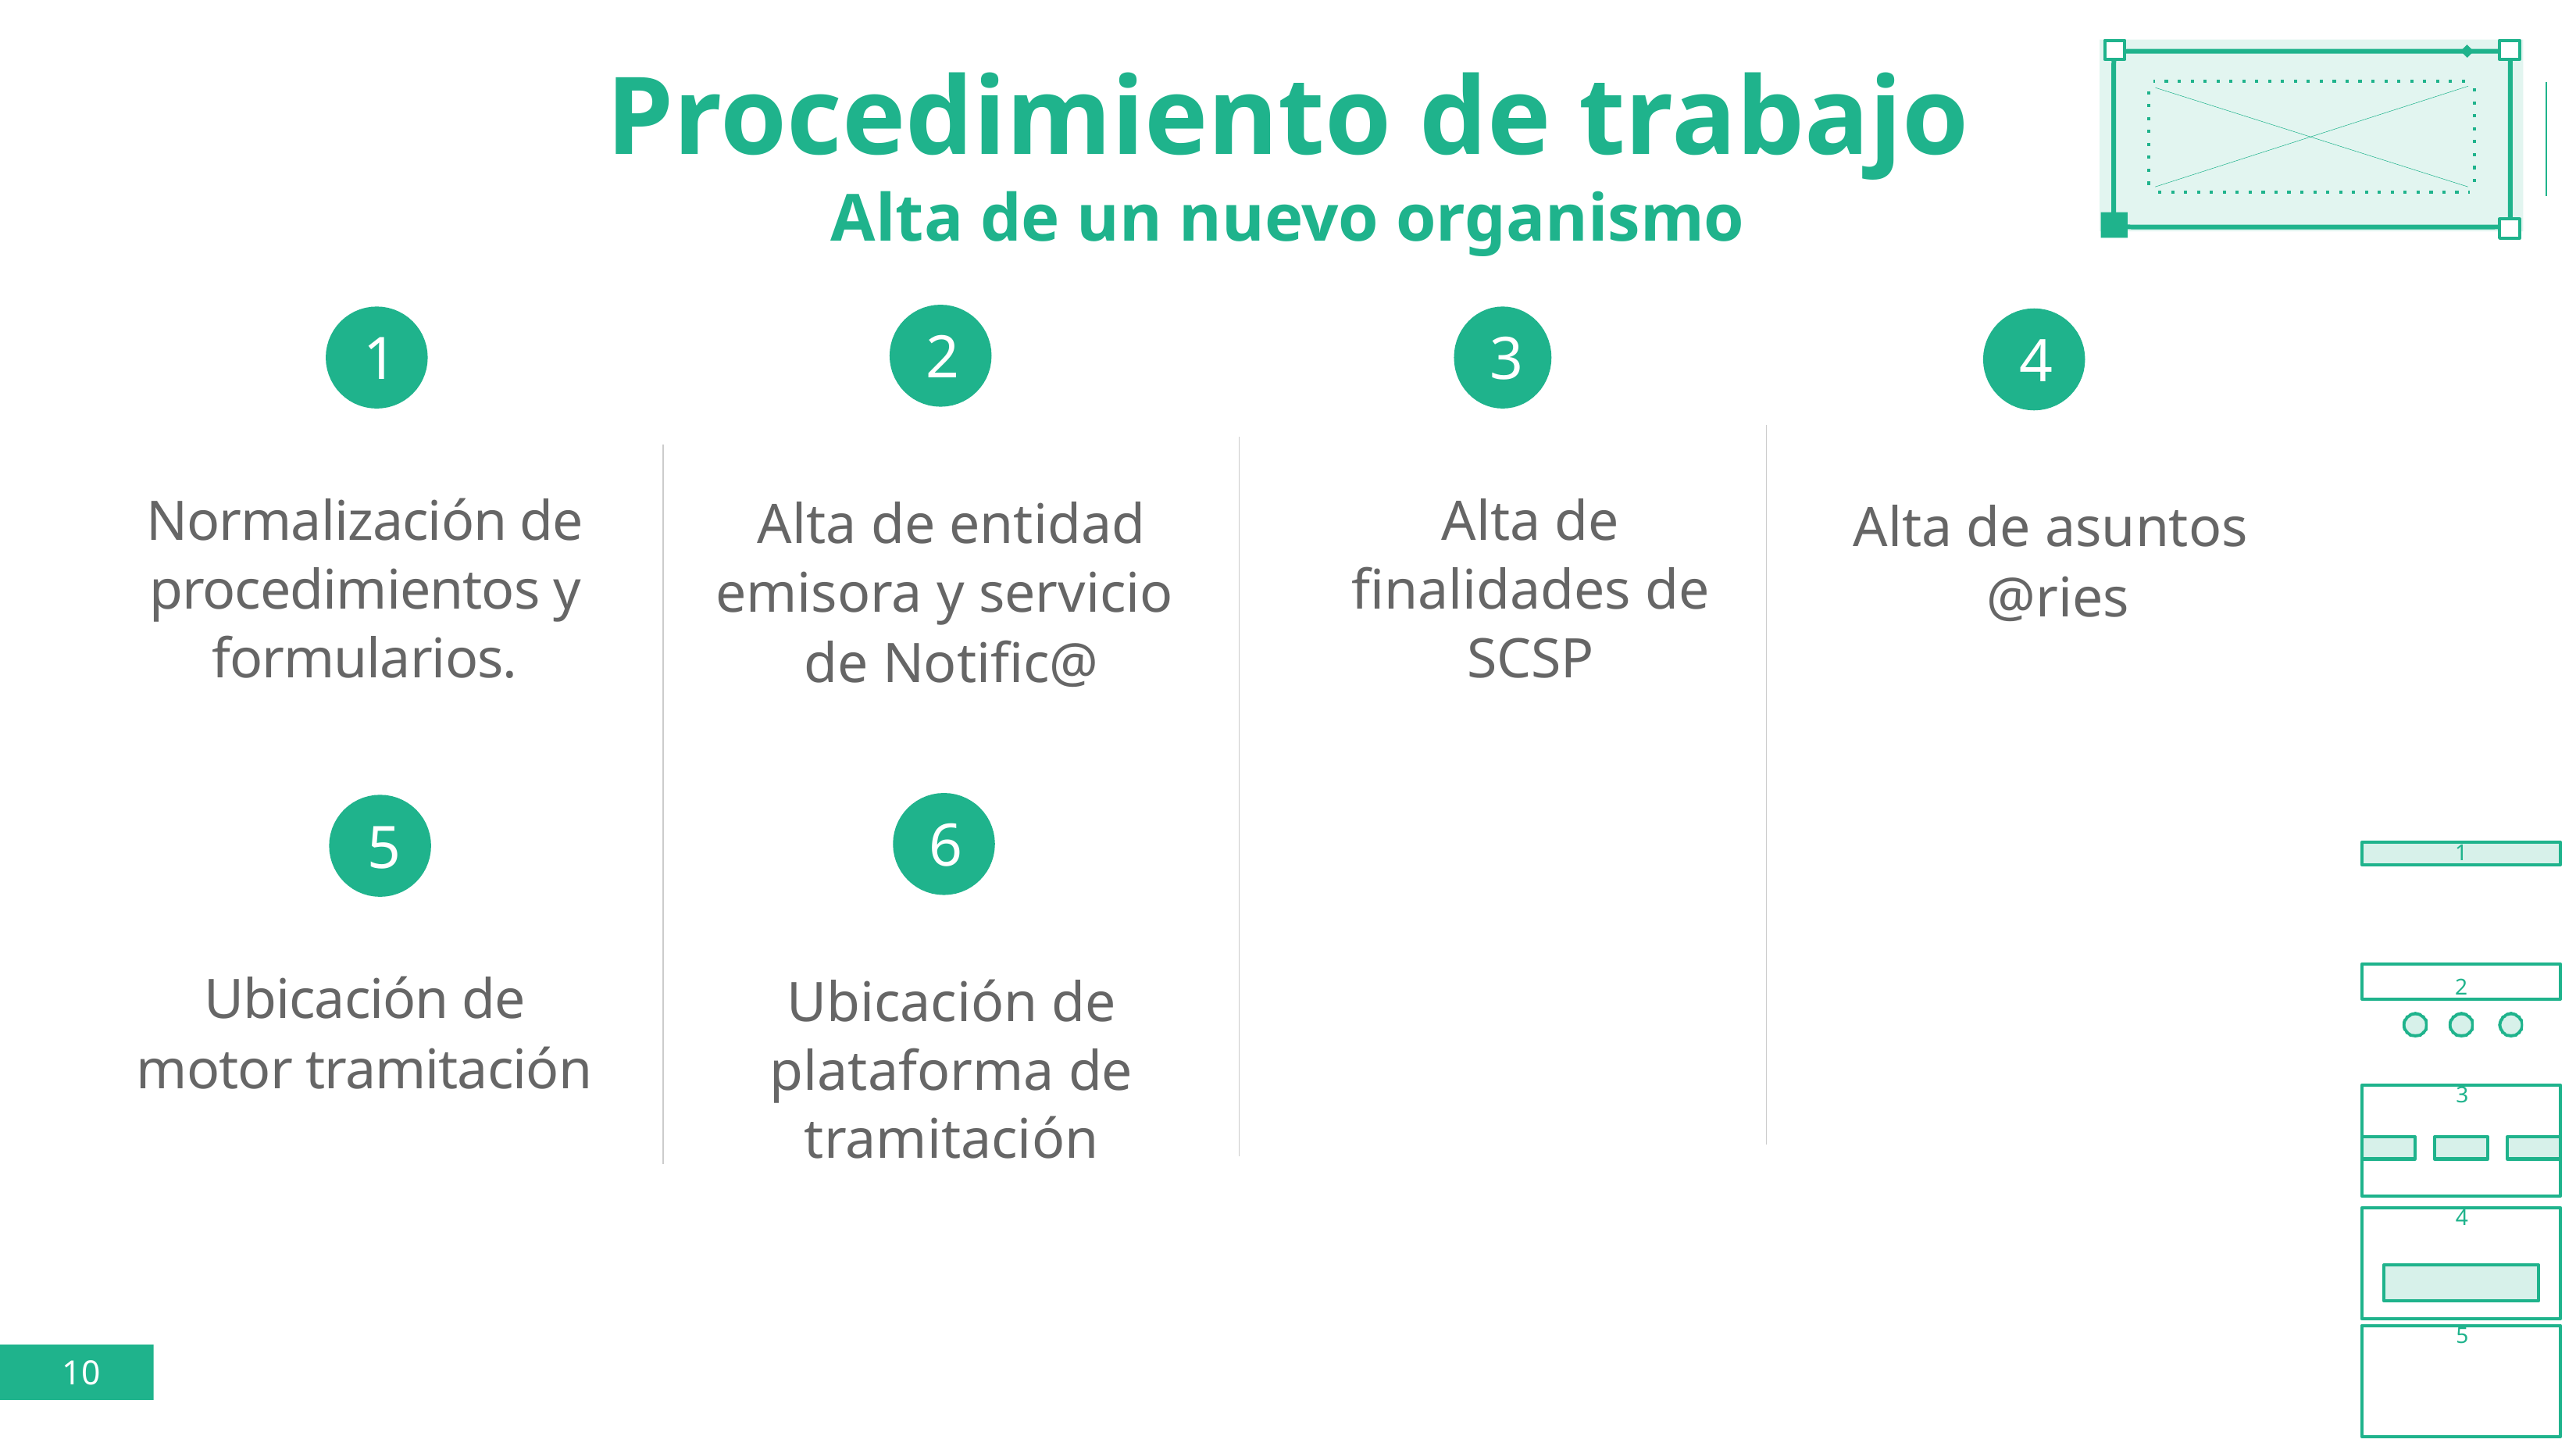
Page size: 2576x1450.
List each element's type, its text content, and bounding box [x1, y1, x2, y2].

text_box Ubicación de plataforma de tramitación [662, 962, 1240, 1170]
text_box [2361, 841, 2561, 1438]
text_box [1982, 308, 2085, 411]
text_box 4 [2018, 320, 2050, 394]
text_box Procedimiento de trabajo Alta de un nuevo organismo [0, 41, 2576, 260]
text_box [2099, 39, 2547, 239]
text_box 5 [366, 807, 394, 880]
text_box Alta de asuntos @ries [1840, 487, 2275, 628]
text_box 6 [927, 805, 959, 878]
text_box [893, 793, 995, 895]
text_box [1454, 306, 1552, 409]
text_box [326, 306, 428, 409]
text_box [0, 1345, 154, 1400]
text_box 1 [362, 319, 391, 391]
text_box [889, 305, 992, 407]
text_box Alta de entidad emisora y servicio de Notific@ [663, 484, 1240, 694]
text_box 3 [1488, 319, 1519, 391]
text_box [329, 795, 431, 897]
text_box Normalización de procedimientos y formularios. [67, 480, 661, 689]
text_box 2 [924, 317, 956, 390]
slide_number 10 [41, 1351, 112, 1394]
text_box Ubicación de motor tramitación [67, 959, 661, 1100]
text_box Alta de finalidades de SCSP [1313, 480, 1747, 689]
